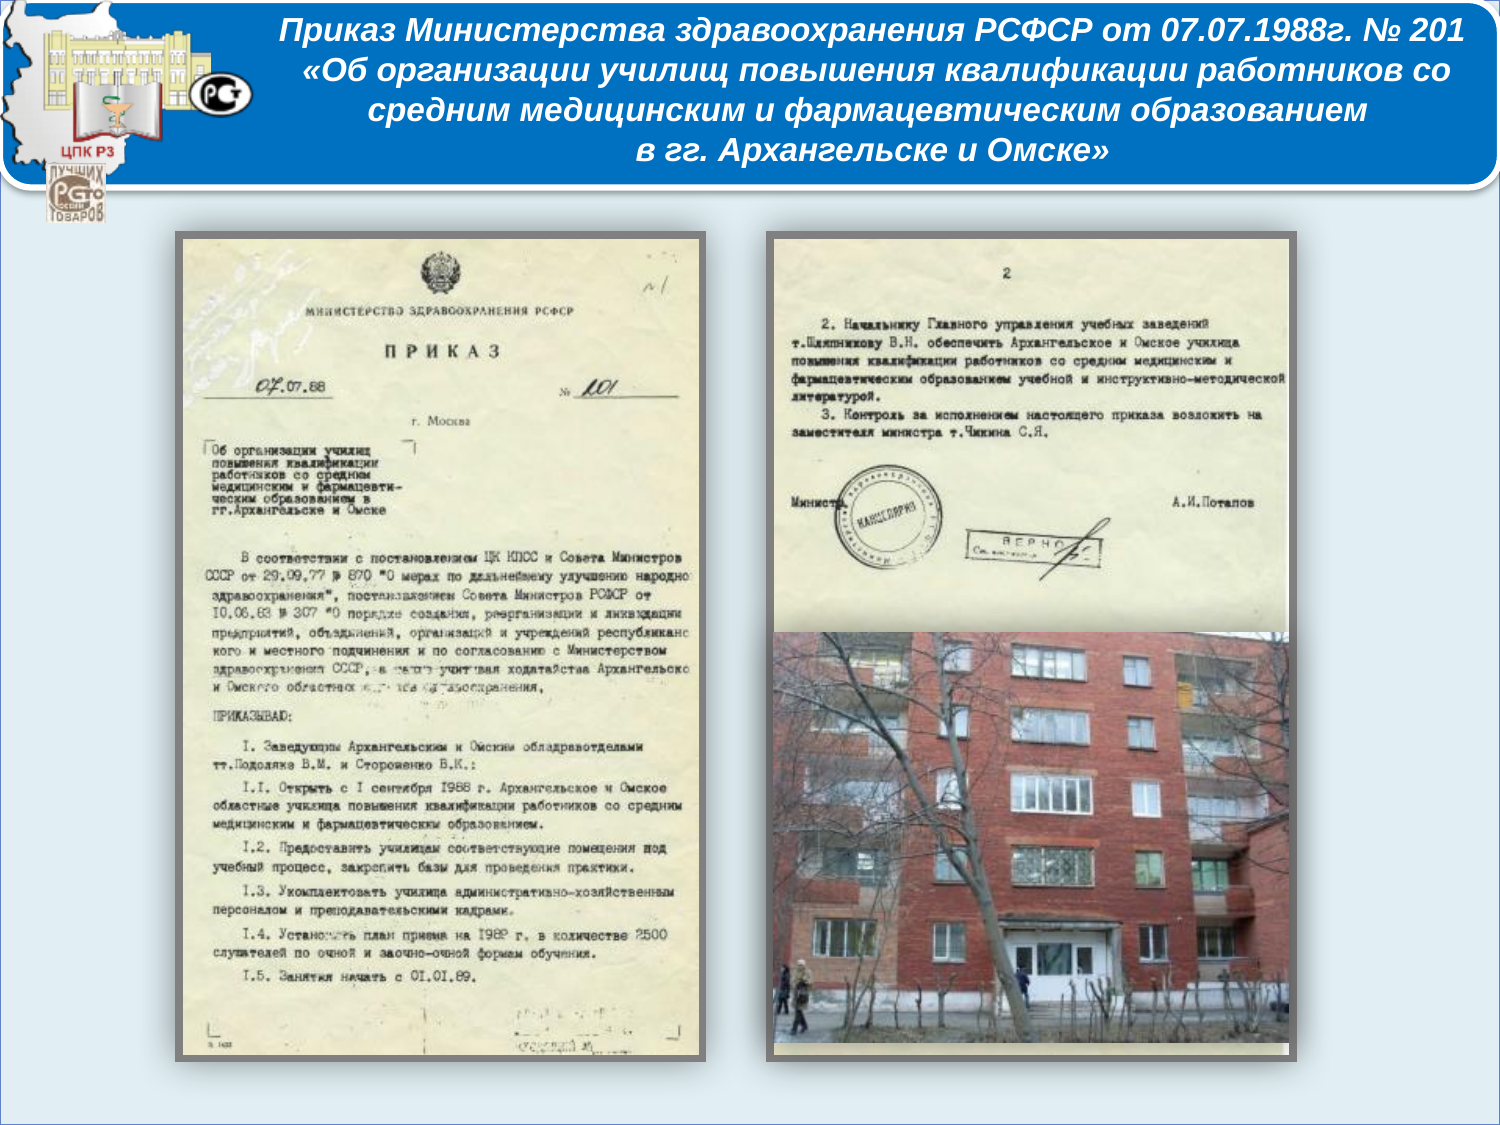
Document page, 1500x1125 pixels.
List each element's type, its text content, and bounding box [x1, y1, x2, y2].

title Приказ Министерства здравоохранения РСФСР от 07.07.1988г. № 201 «Об организации училищ повышения квалификации работников со средним медицинским и фармацевтическим образованием в гг. Архангельске и Омске» [222, 0, 1500, 177]
picture [773, 238, 1290, 1055]
picture [182, 238, 699, 1055]
picture [0, 0, 222, 223]
